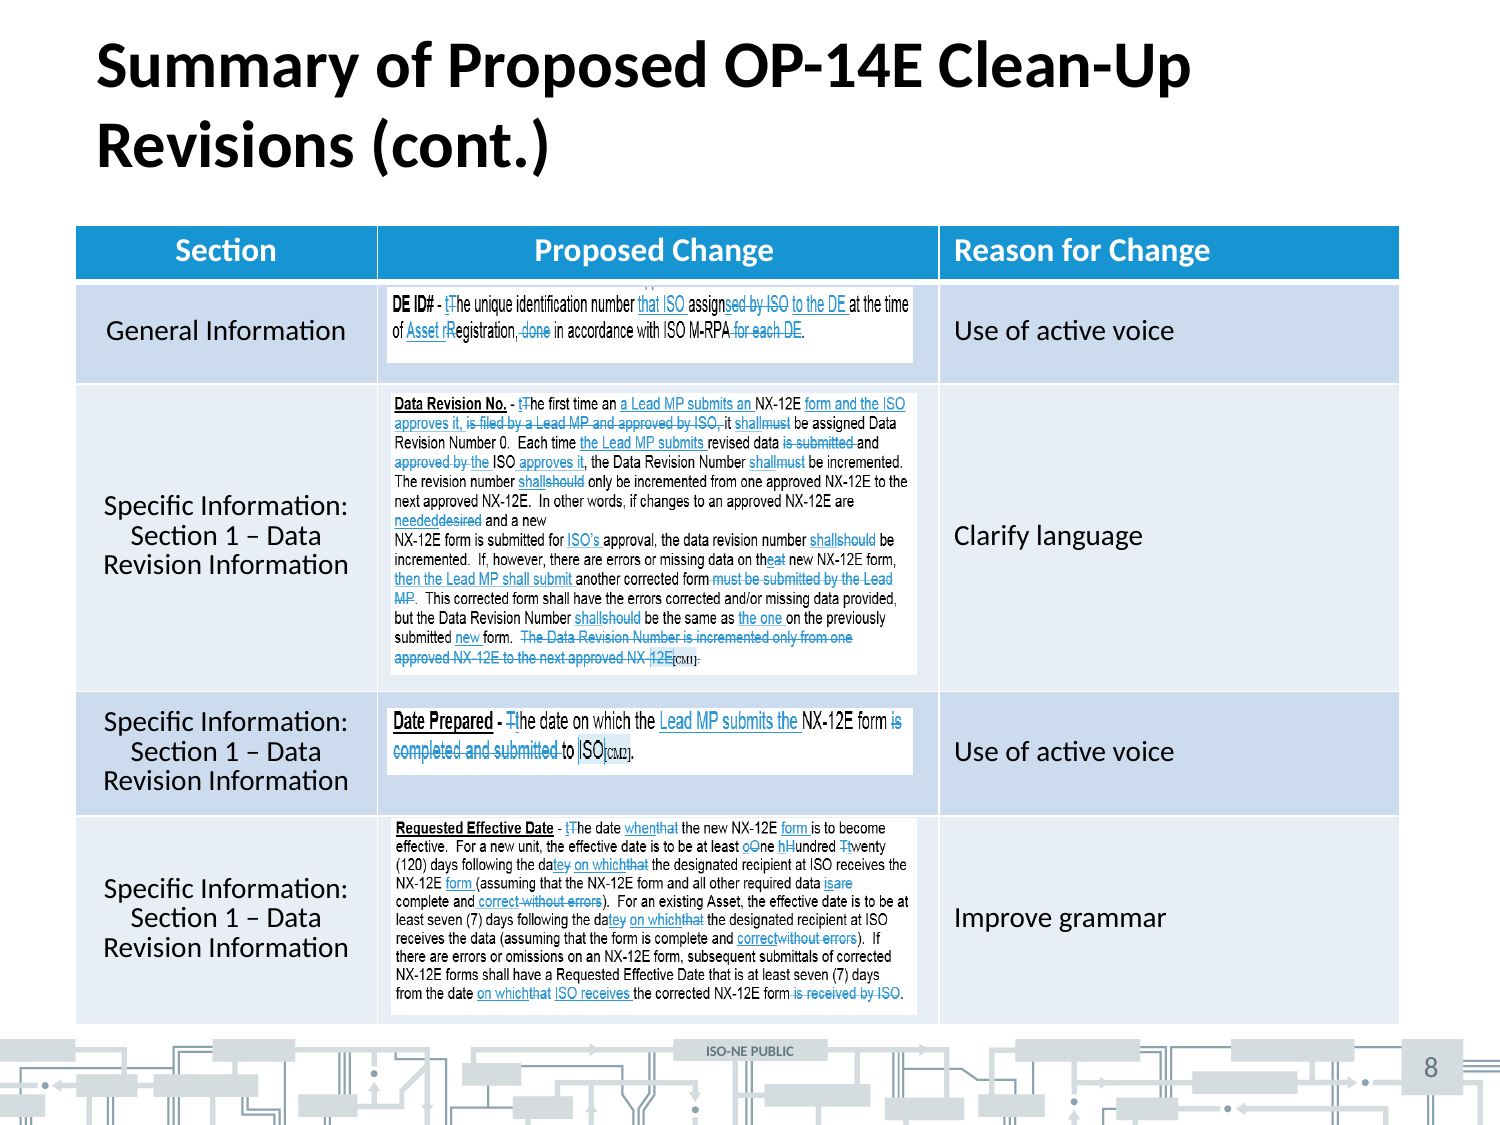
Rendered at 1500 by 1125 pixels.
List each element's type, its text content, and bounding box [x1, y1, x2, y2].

table_cell Clarify language [940, 385, 1399, 691]
table_cell [378, 385, 938, 691]
table_cell Use of active voice [940, 285, 1399, 383]
title Summary of Proposed OP-14E Clean-Up Revisions (cont.) [81, 6, 1432, 195]
table_cell Use of active voice [940, 692, 1399, 815]
table_header Reason for Change [940, 226, 1399, 279]
table_cell [378, 817, 938, 1024]
picture [0, 1031, 1500, 1125]
picture [387, 287, 913, 363]
table_header Section [76, 226, 377, 279]
picture [387, 708, 913, 776]
table_header Proposed Change [378, 226, 938, 279]
picture [391, 818, 918, 1015]
table_cell [378, 285, 938, 383]
table_cell Improve grammar [940, 817, 1399, 1024]
slide_number 8 [1400, 1044, 1463, 1088]
table_cell Specific Information: Section 1 – Data Revision Information [76, 817, 377, 1024]
table_cell General Information [76, 285, 377, 383]
table_cell Specific Information: Section 1 – Data Revision Information [76, 692, 377, 815]
table_cell [378, 692, 938, 815]
picture [391, 393, 918, 676]
table_cell Specific Information: Section 1 – Data Revision Information [76, 385, 377, 691]
